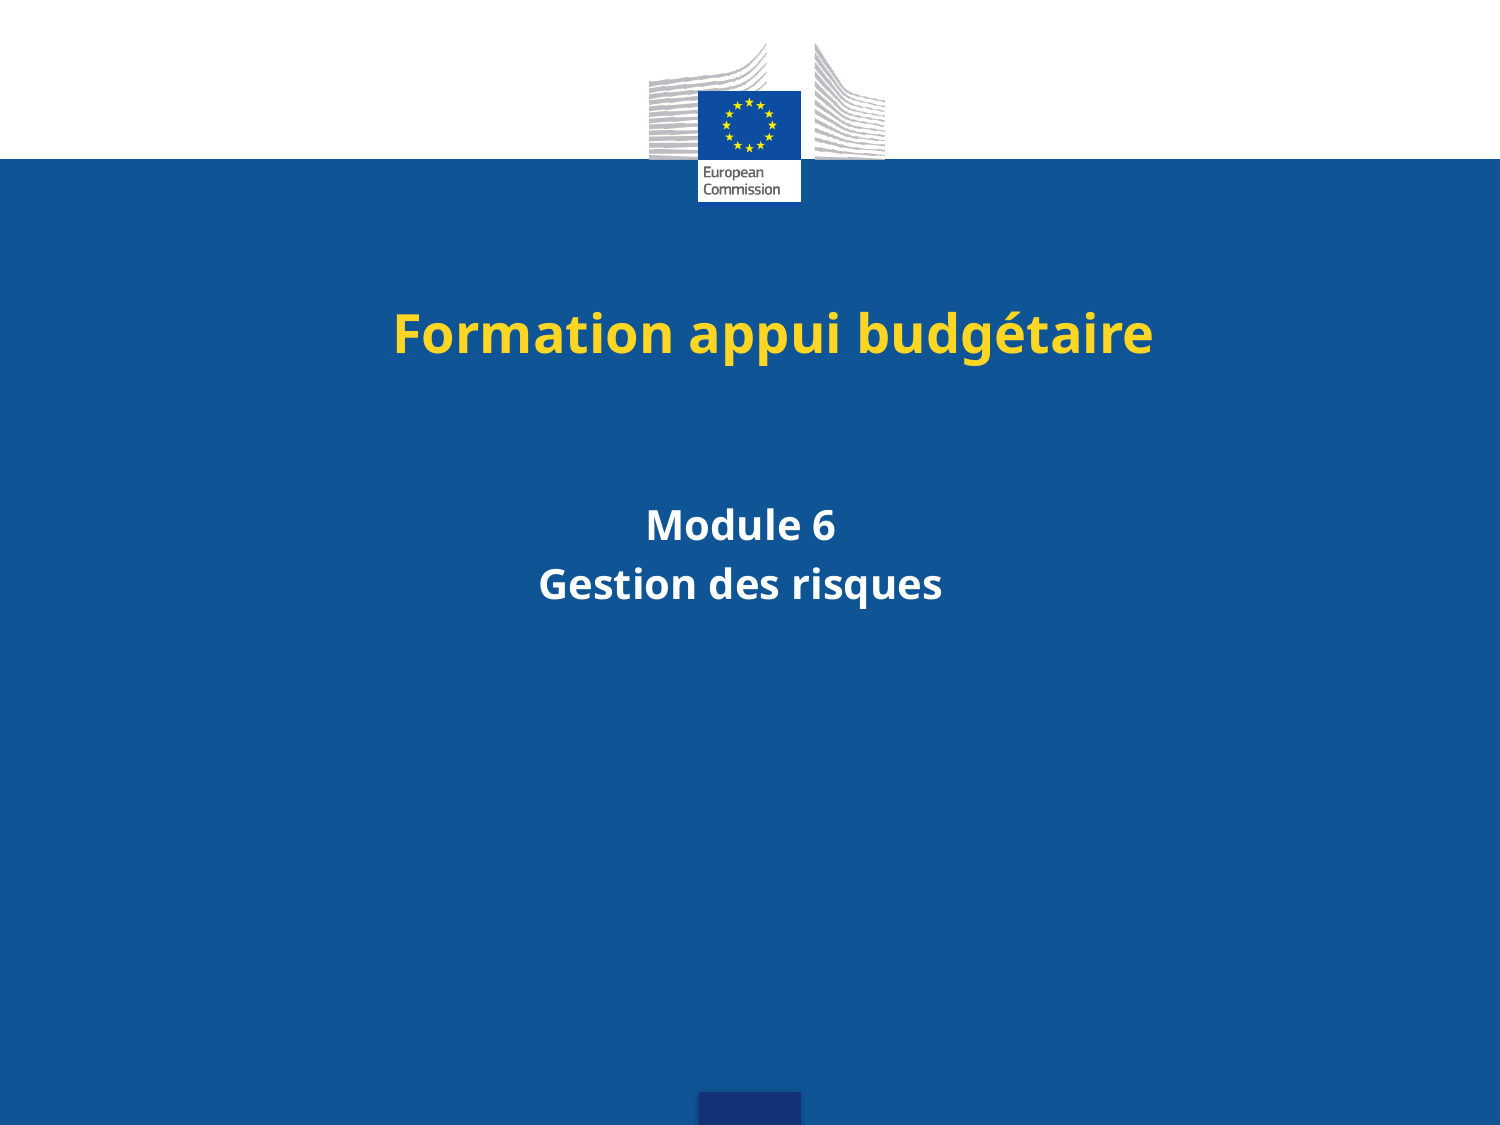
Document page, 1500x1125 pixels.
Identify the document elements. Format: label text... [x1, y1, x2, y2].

subtitle Module 6 Gestion des risques [40, 491, 1442, 776]
title Formation appui budgétaire [88, 266, 1459, 398]
